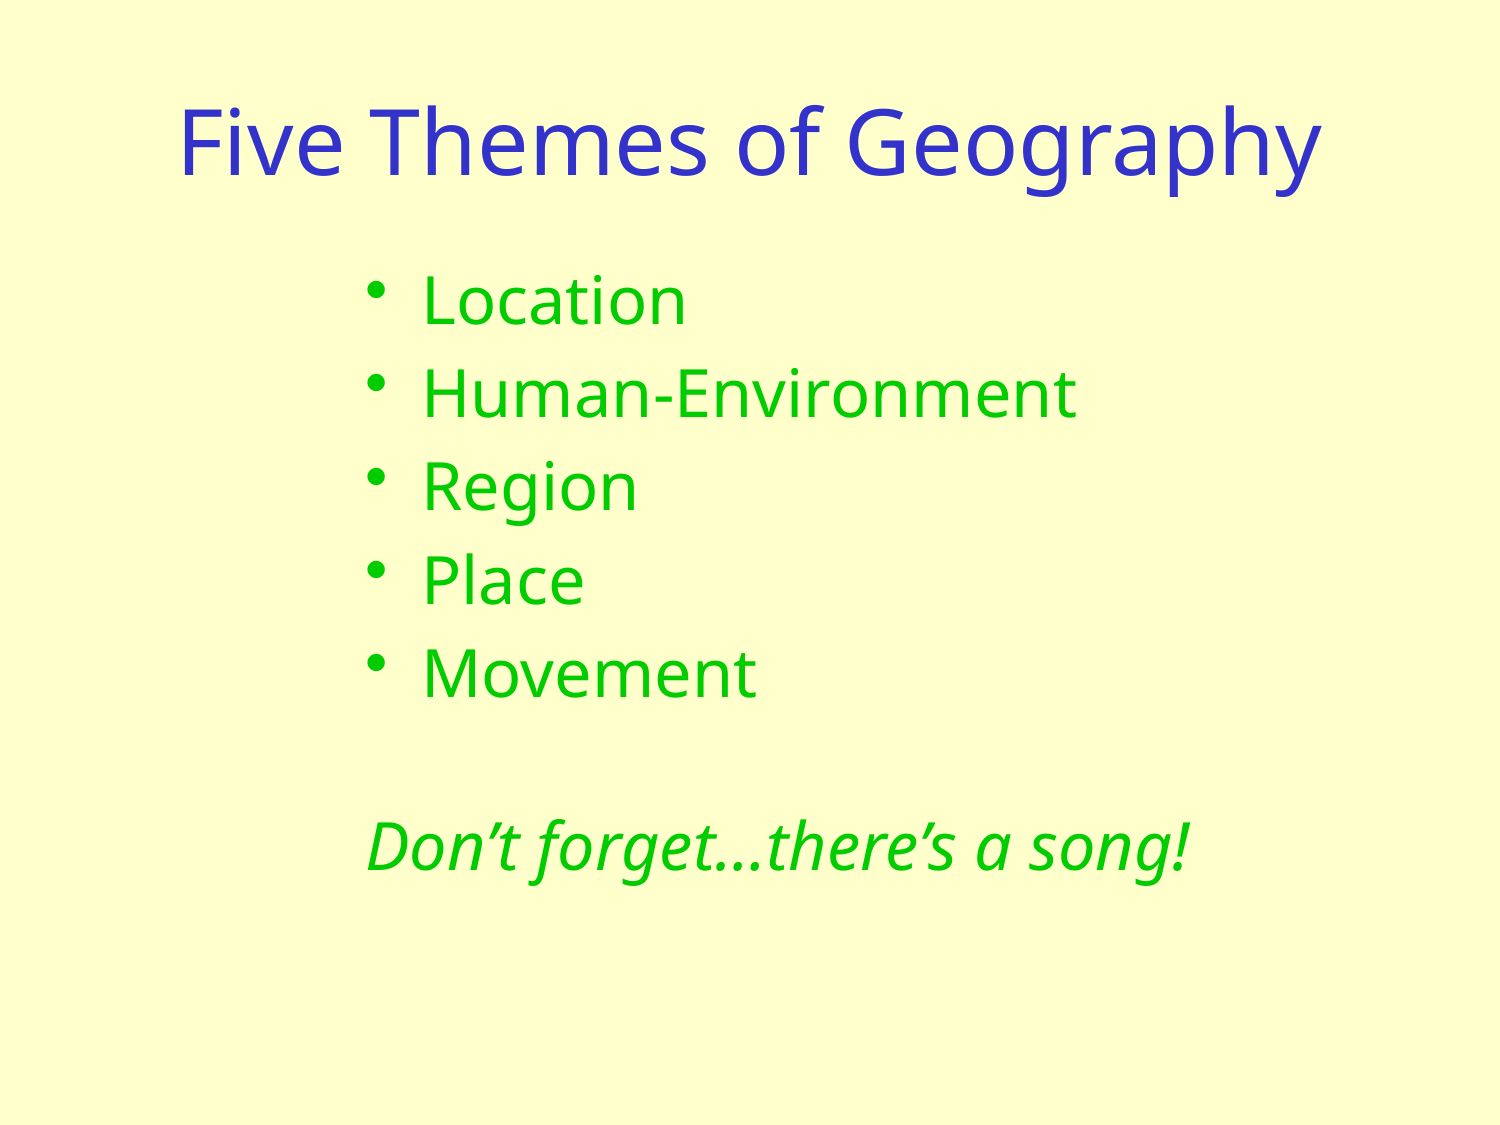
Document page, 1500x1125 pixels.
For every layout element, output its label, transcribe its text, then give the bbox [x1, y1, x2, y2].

title Five Themes of Geography [75, 45, 1425, 233]
list Location Human-Environment Region Place Movement Don’t forget…there’s a song! [350, 249, 1325, 993]
